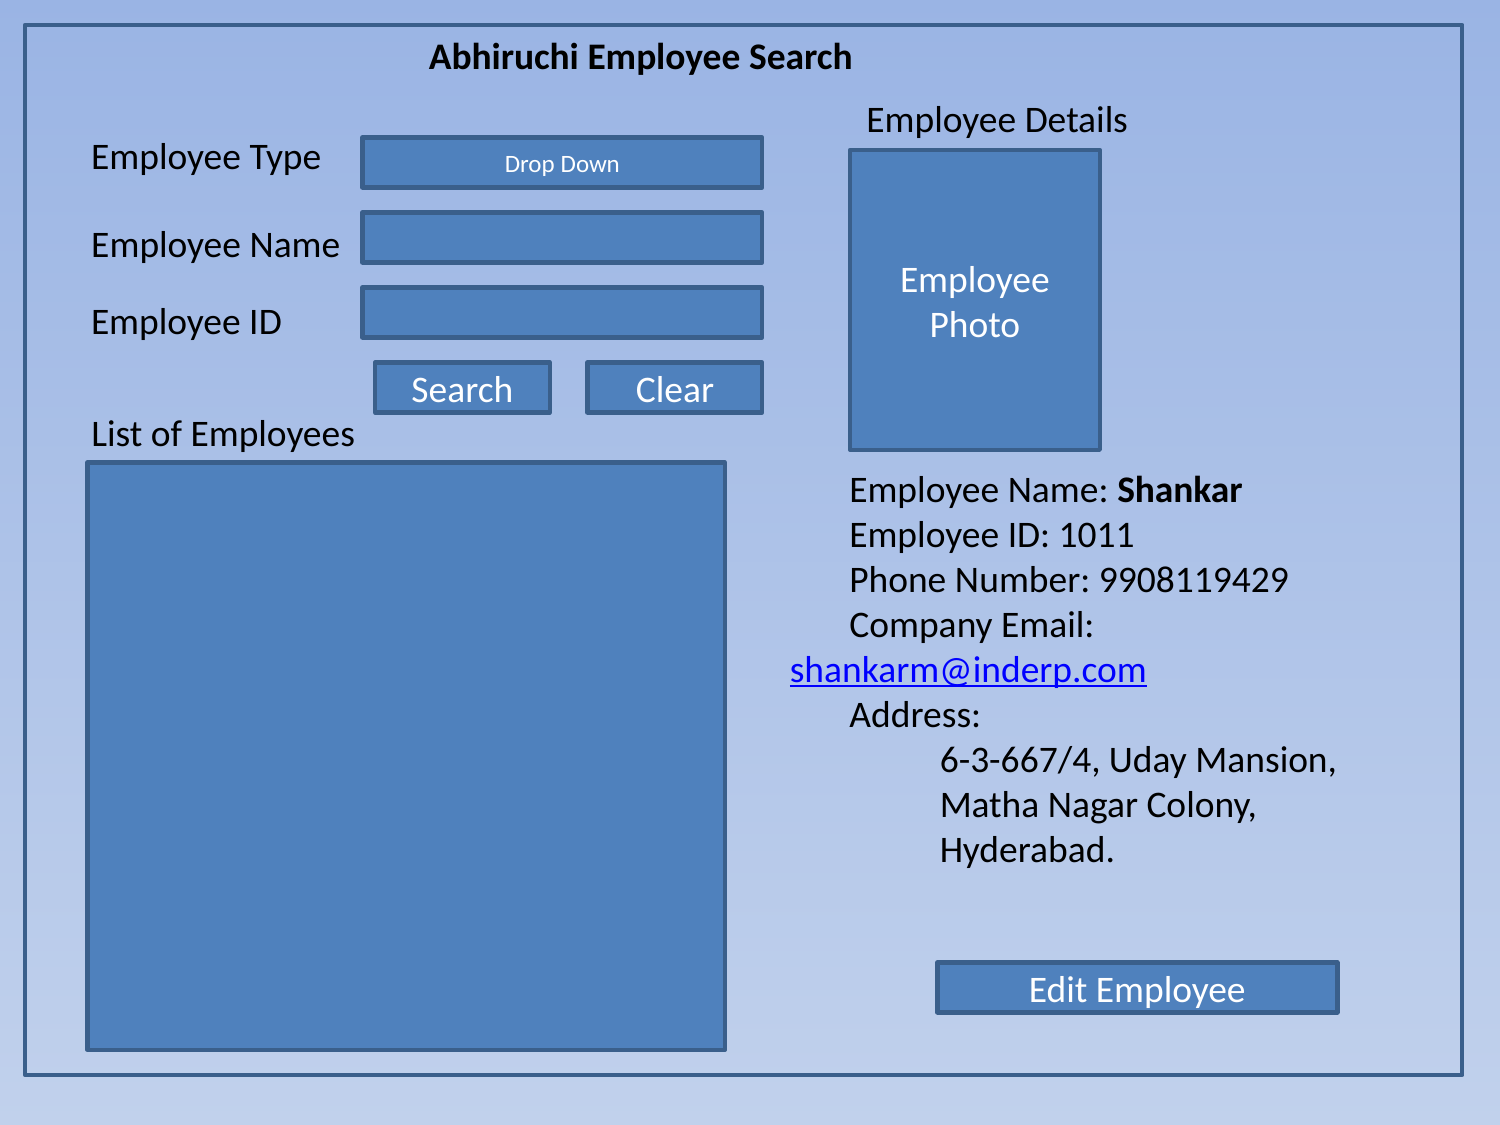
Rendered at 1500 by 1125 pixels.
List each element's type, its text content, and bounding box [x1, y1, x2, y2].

text_box [23, 23, 1464, 1077]
text_box List of Employees [76, 401, 371, 462]
text_box Clear [585, 360, 764, 415]
text_box Employee Name: Shankar Employee ID: 1011 Phone Number: 9908119429 Company Email: shankarm@inderp.com Address: 6-3-667/4, Uday Mansion, Matha Nagar Colony, Hyderabad. [774, 412, 1423, 1058]
text_box Employee Details [851, 87, 1144, 148]
text_box Employee Photo [848, 148, 1102, 452]
text_box Edit Employee [935, 960, 1340, 1015]
text_box [360, 285, 764, 340]
text_box Search [373, 360, 552, 415]
text_box [85, 460, 727, 1052]
text_box Employee ID [76, 289, 297, 350]
